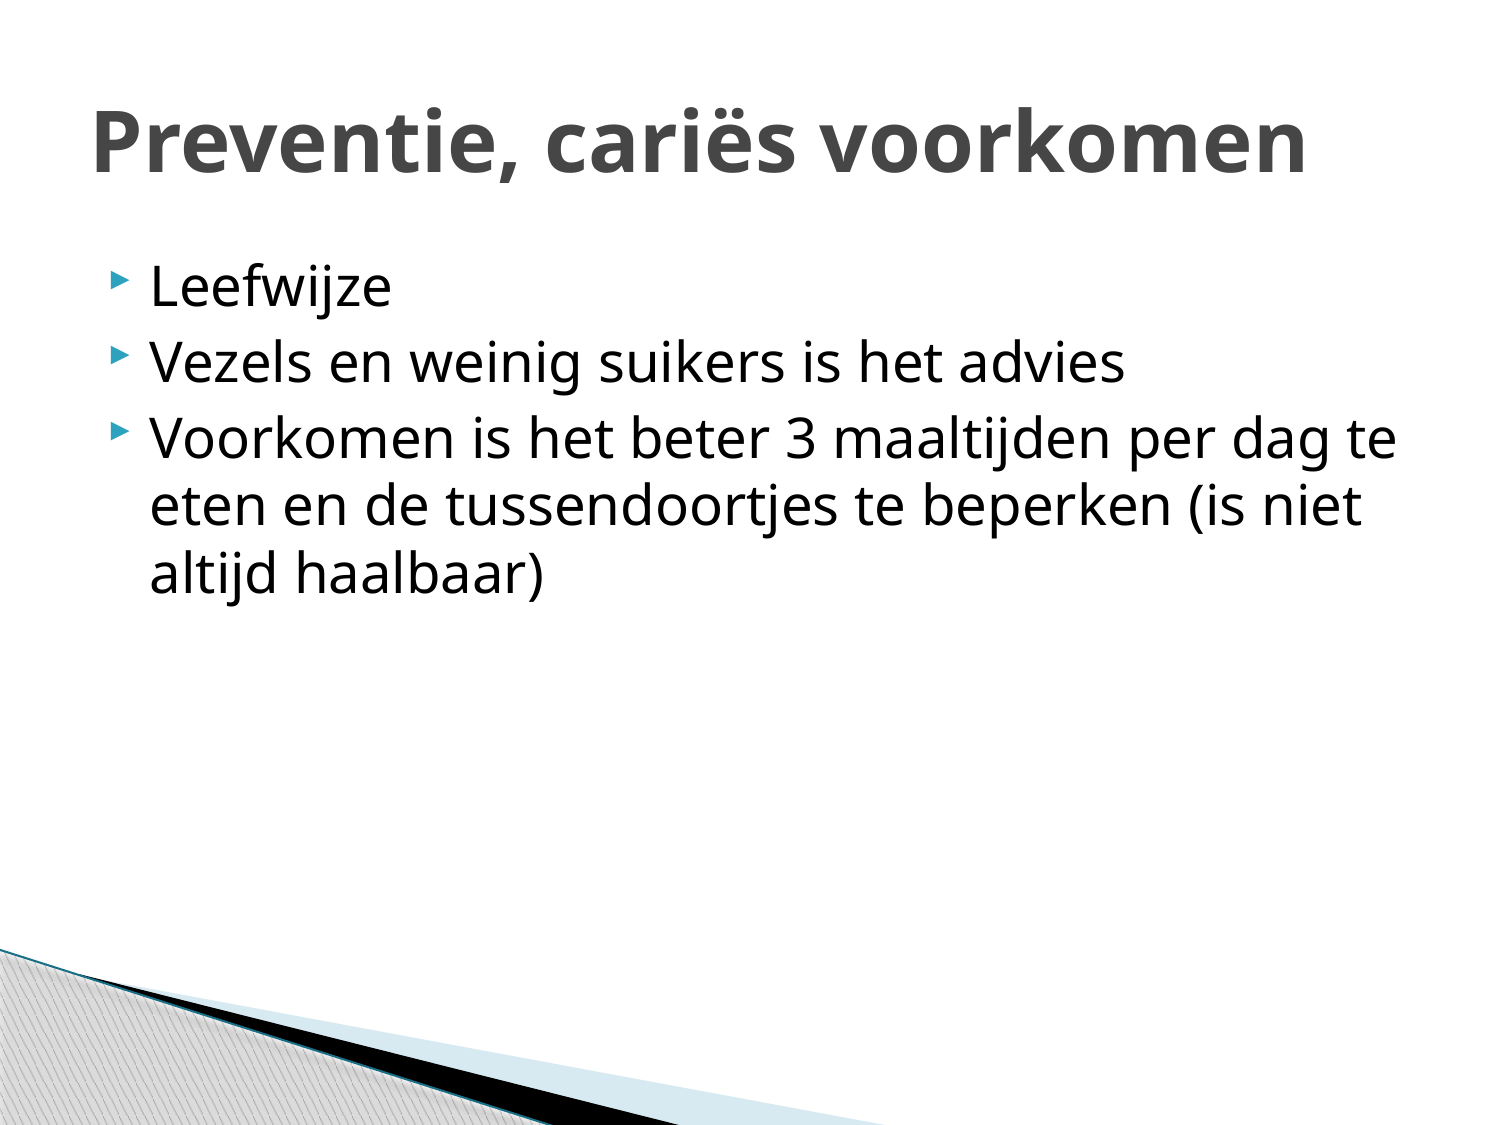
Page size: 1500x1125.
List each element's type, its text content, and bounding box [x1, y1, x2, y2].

title Preventie, cariës voorkomen [75, 45, 1425, 233]
list Leefwijze Vezels en weinig suikers is het advies Voorkomen is het beter 3 maaltijden per dag te eten en de tussendoortjes te beperken (is niet altijd haalbaar) [75, 243, 1425, 986]
